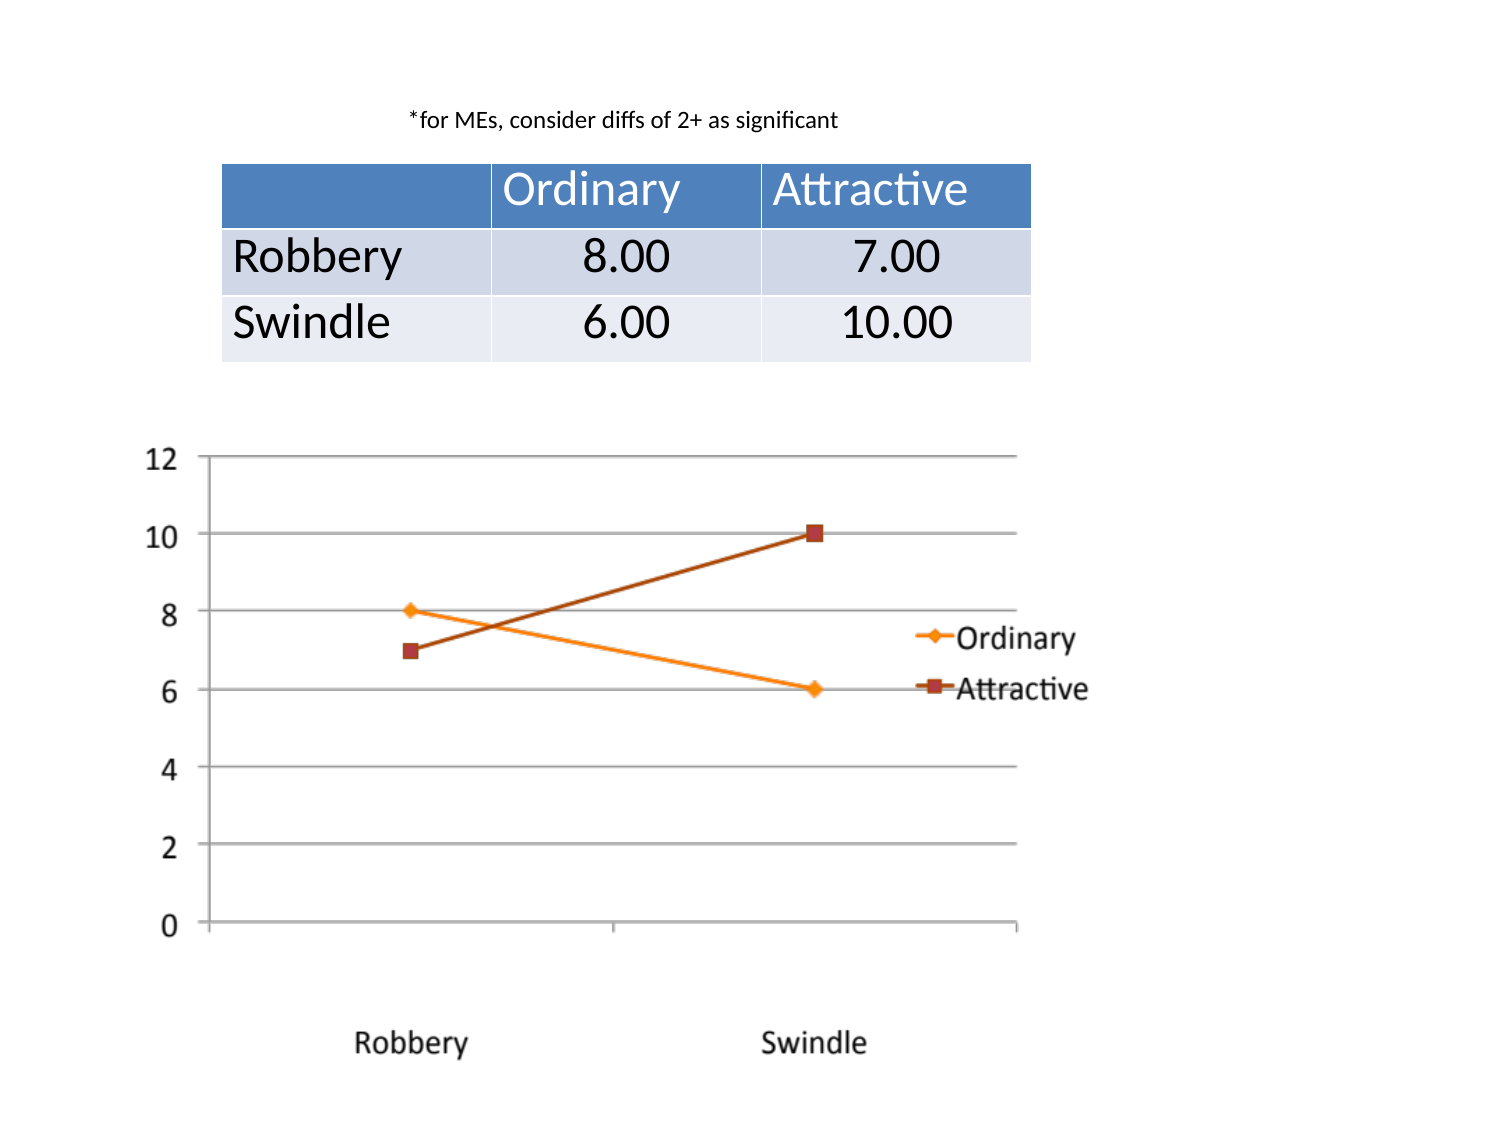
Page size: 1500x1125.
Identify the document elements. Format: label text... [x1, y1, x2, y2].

table_cell 8.00 [492, 230, 761, 295]
table_cell Robbery [222, 230, 491, 295]
table_header Ordinary [492, 164, 761, 228]
table_header Attractive [762, 164, 1031, 228]
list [124, 418, 1253, 1080]
table_cell 7.00 [762, 230, 1031, 295]
table_header [222, 164, 491, 228]
text_box *for MEs, consider diffs of 2+ as significant [392, 96, 861, 141]
table_cell 10.00 [762, 297, 1031, 362]
table_cell Swindle [222, 297, 491, 362]
table_cell 6.00 [492, 297, 761, 362]
